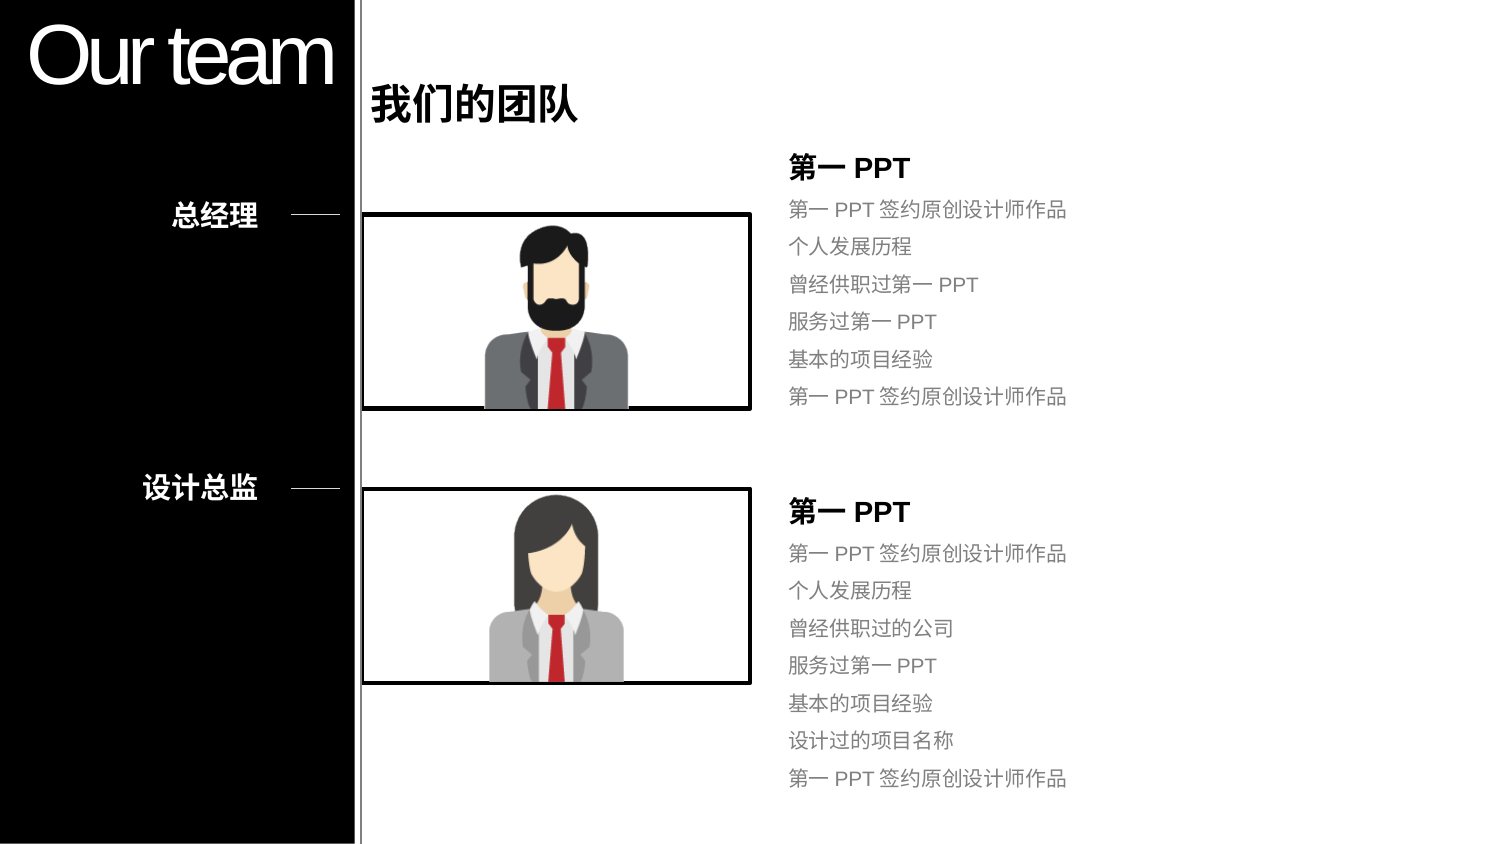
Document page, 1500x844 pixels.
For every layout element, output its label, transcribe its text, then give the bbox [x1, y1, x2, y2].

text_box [365, 214, 751, 409]
text_box 我们的团队 [370, 77, 580, 128]
text_box 设计总监 [142, 469, 260, 505]
text_box 第一PPT 第一PPT签约原创设计师作品 个人发展历程 曾经供职过第一PPT 服务过第一PPT 基本的项目经验 第一PPT签约原创设计师作品 [782, 125, 1114, 415]
text_box [0, 0, 357, 844]
text_box 总经理 [171, 197, 260, 233]
text_box 第一PPT 第一PPT签约原创设计师作品 个人发展历程 曾经供职过的公司 服务过第一PPT 基本的项目经验 设计过的项目名称 第一PPT签约原创设计师作品 [782, 469, 1114, 797]
text_box Our team [26, 0, 339, 102]
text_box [365, 488, 751, 684]
